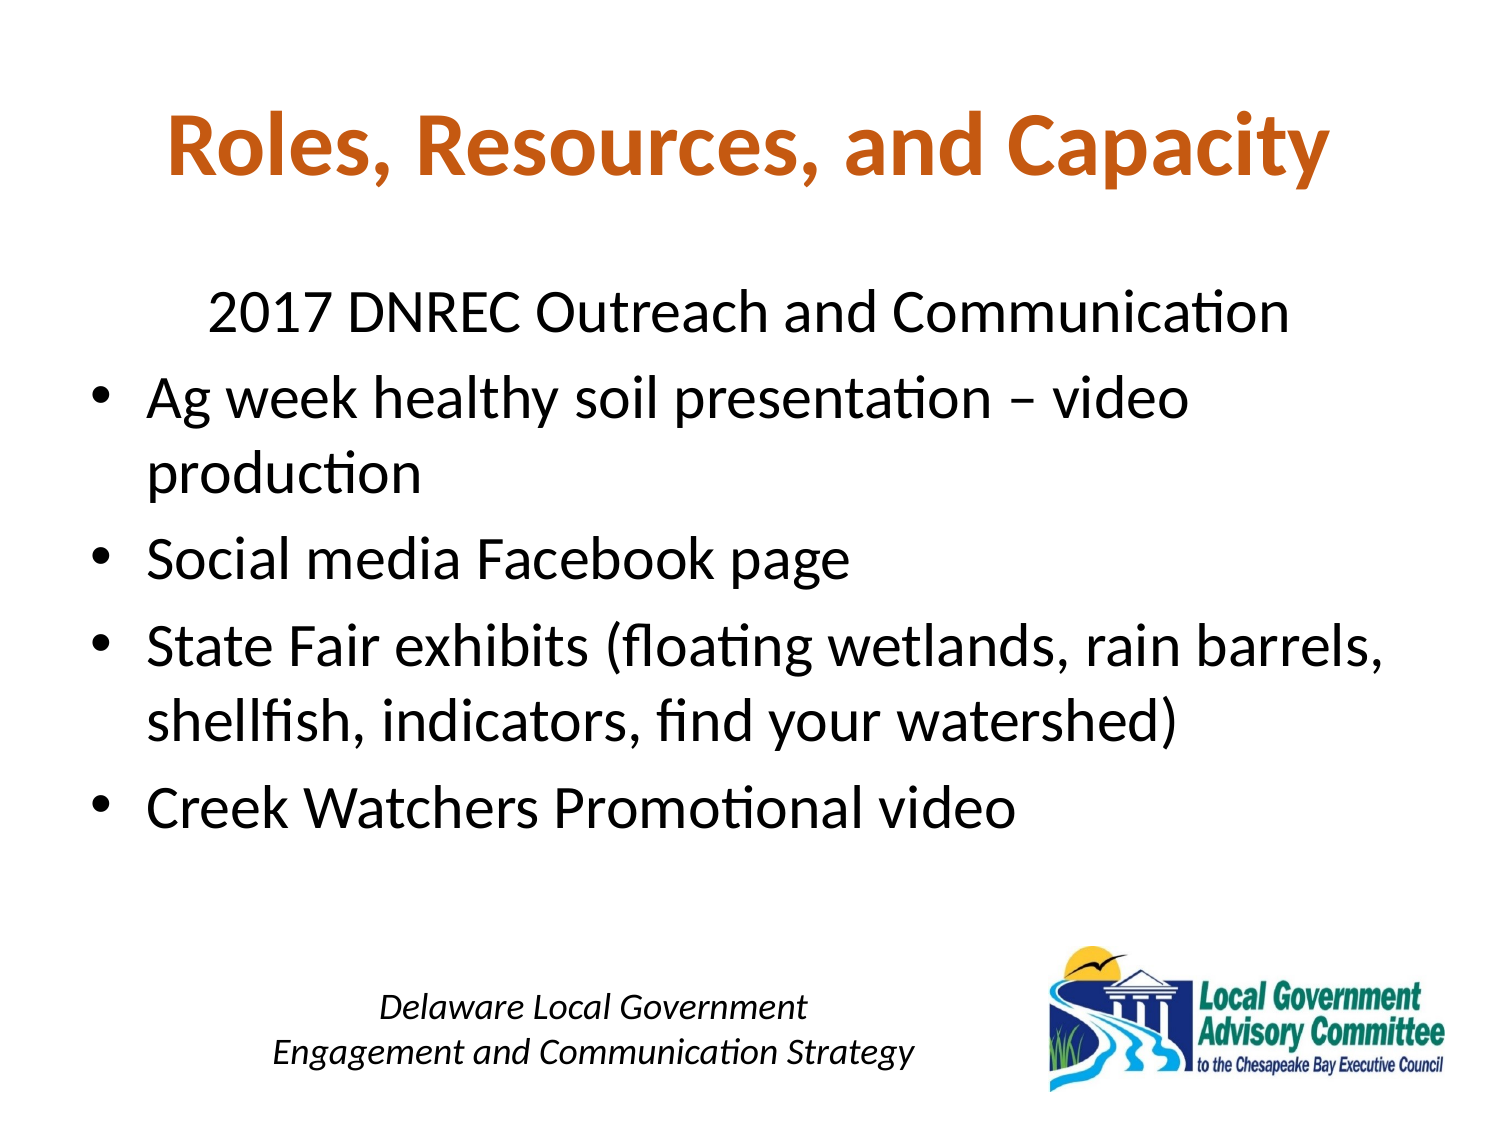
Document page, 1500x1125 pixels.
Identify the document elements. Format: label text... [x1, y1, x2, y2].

list 2017 DNREC Outreach and Communication Ag week healthy soil presentation – video production Social media Facebook page State Fair exhibits (floating wetlands, rain barrels, shellfish, indicators, find your watershed) Creek Watchers Promotional video [75, 262, 1425, 917]
text_box Delaware Local Government Engagement and Communication Strategy [176, 974, 1020, 1080]
title Roles, Resources, and Capacity [75, 45, 1425, 233]
picture [1048, 946, 1445, 1092]
